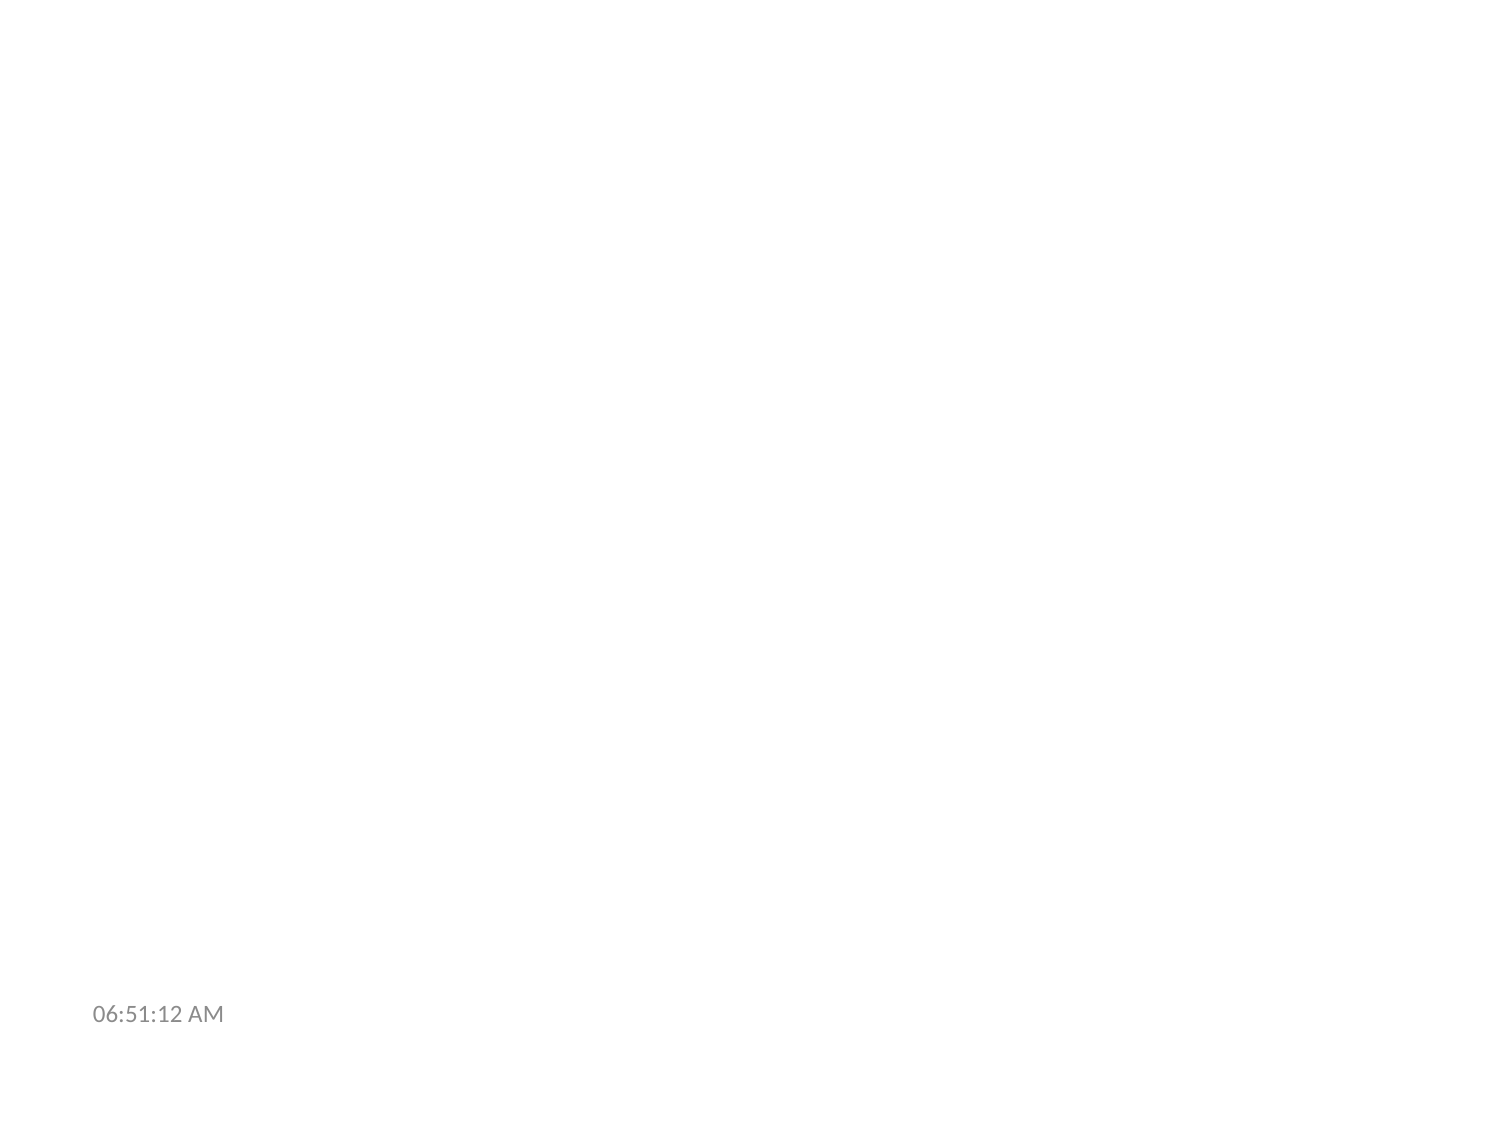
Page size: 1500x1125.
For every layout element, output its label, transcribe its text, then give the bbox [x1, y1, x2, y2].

text_box 3:35:09 PM [77, 982, 428, 1043]
